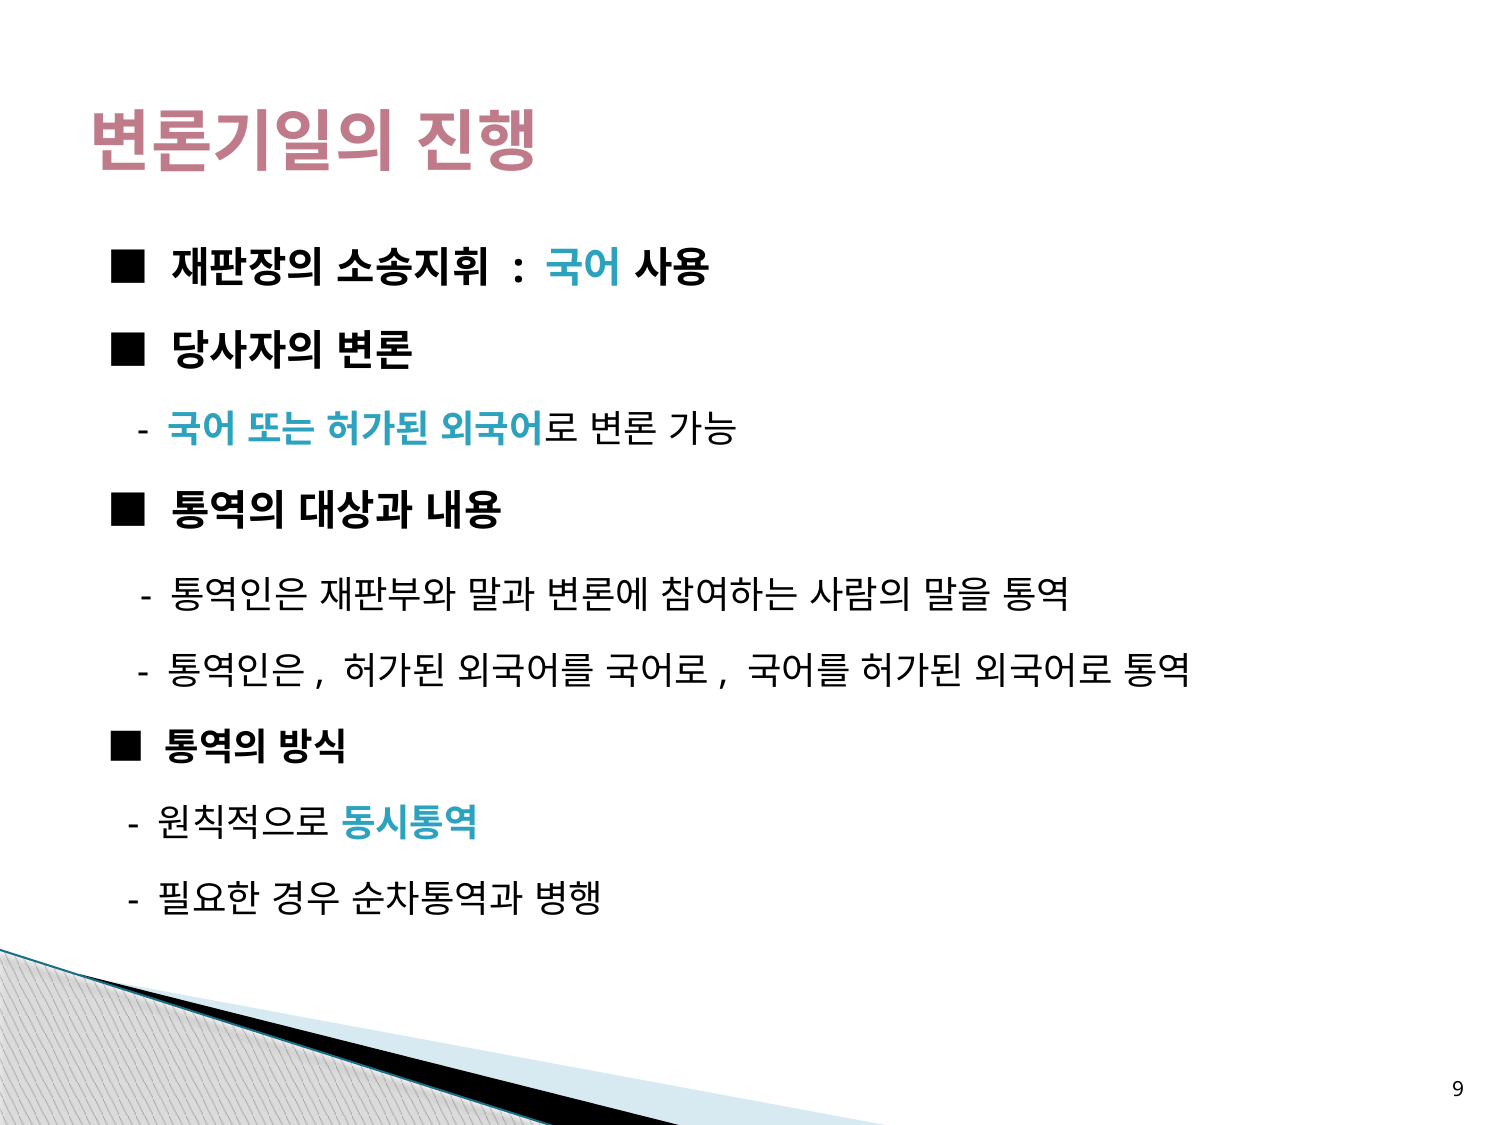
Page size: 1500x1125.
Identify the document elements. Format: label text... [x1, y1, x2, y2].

title 변론기일의 진행 [75, 45, 1425, 233]
list ■ 재판장의 소송지휘 : 국어 사용 ■ 당사자의 변론 - 국어 또는 허가된 외국어로 변론 가능 ■ 통역의 대상과 내용 - 통역인은 재판부와 말과 변론에 참여하는 사람의 말을 통역 - 통역인은, 허가된 외국어를 국어로, 국어를 허가된 외국어로 통역 ■ 통역의 방식 - 원칙적으로 동시통역 - 필요한 경우 순차통역과 병행 [75, 233, 1425, 1047]
slide_number 9 [1418, 1051, 1479, 1112]
